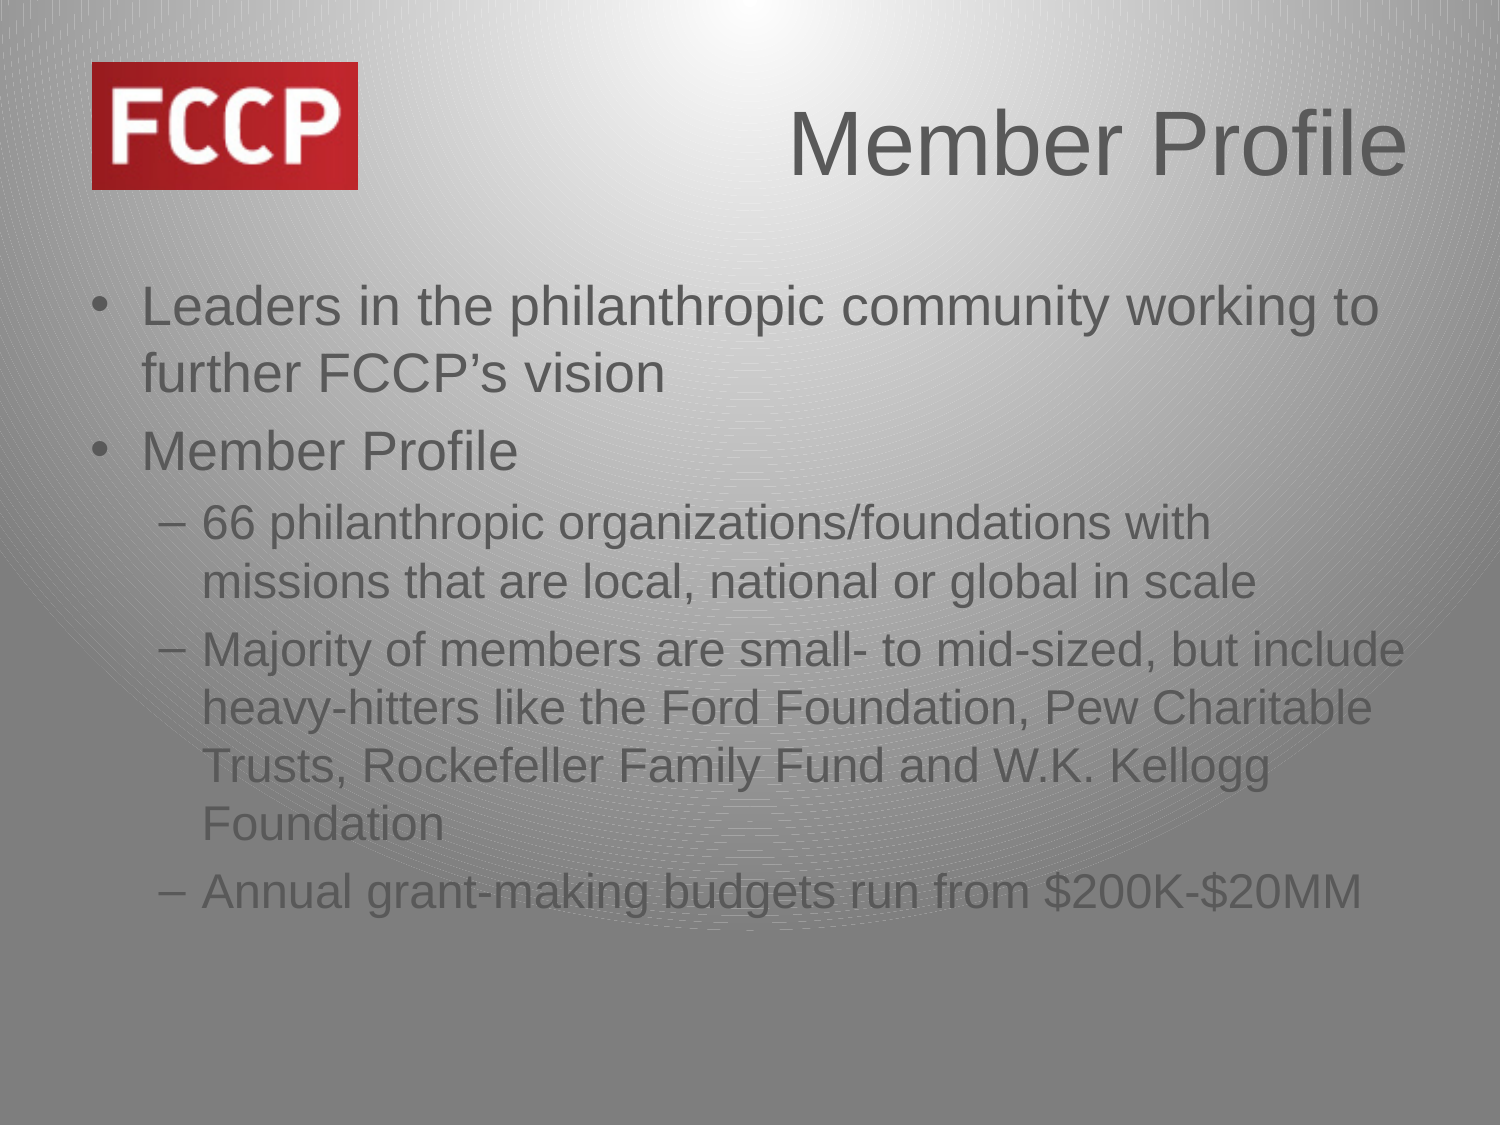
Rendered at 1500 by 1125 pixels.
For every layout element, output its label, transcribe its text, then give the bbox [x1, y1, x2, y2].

list Leaders in the philanthropic community working to further FCCP’s vision Member Profile 66 philanthropic organizations/foundations with missions that are local, national or global in scale Majority of members are small- to mid-sized, but include heavy-hitters like the Ford Foundation, Pew Charitable Trusts, Rockefeller Family Fund and W.K. Kellogg Foundation Annual grant-making budgets run from $200K-$20MM [75, 262, 1425, 1005]
picture [92, 62, 358, 190]
title Member Profile [75, 45, 1425, 233]
